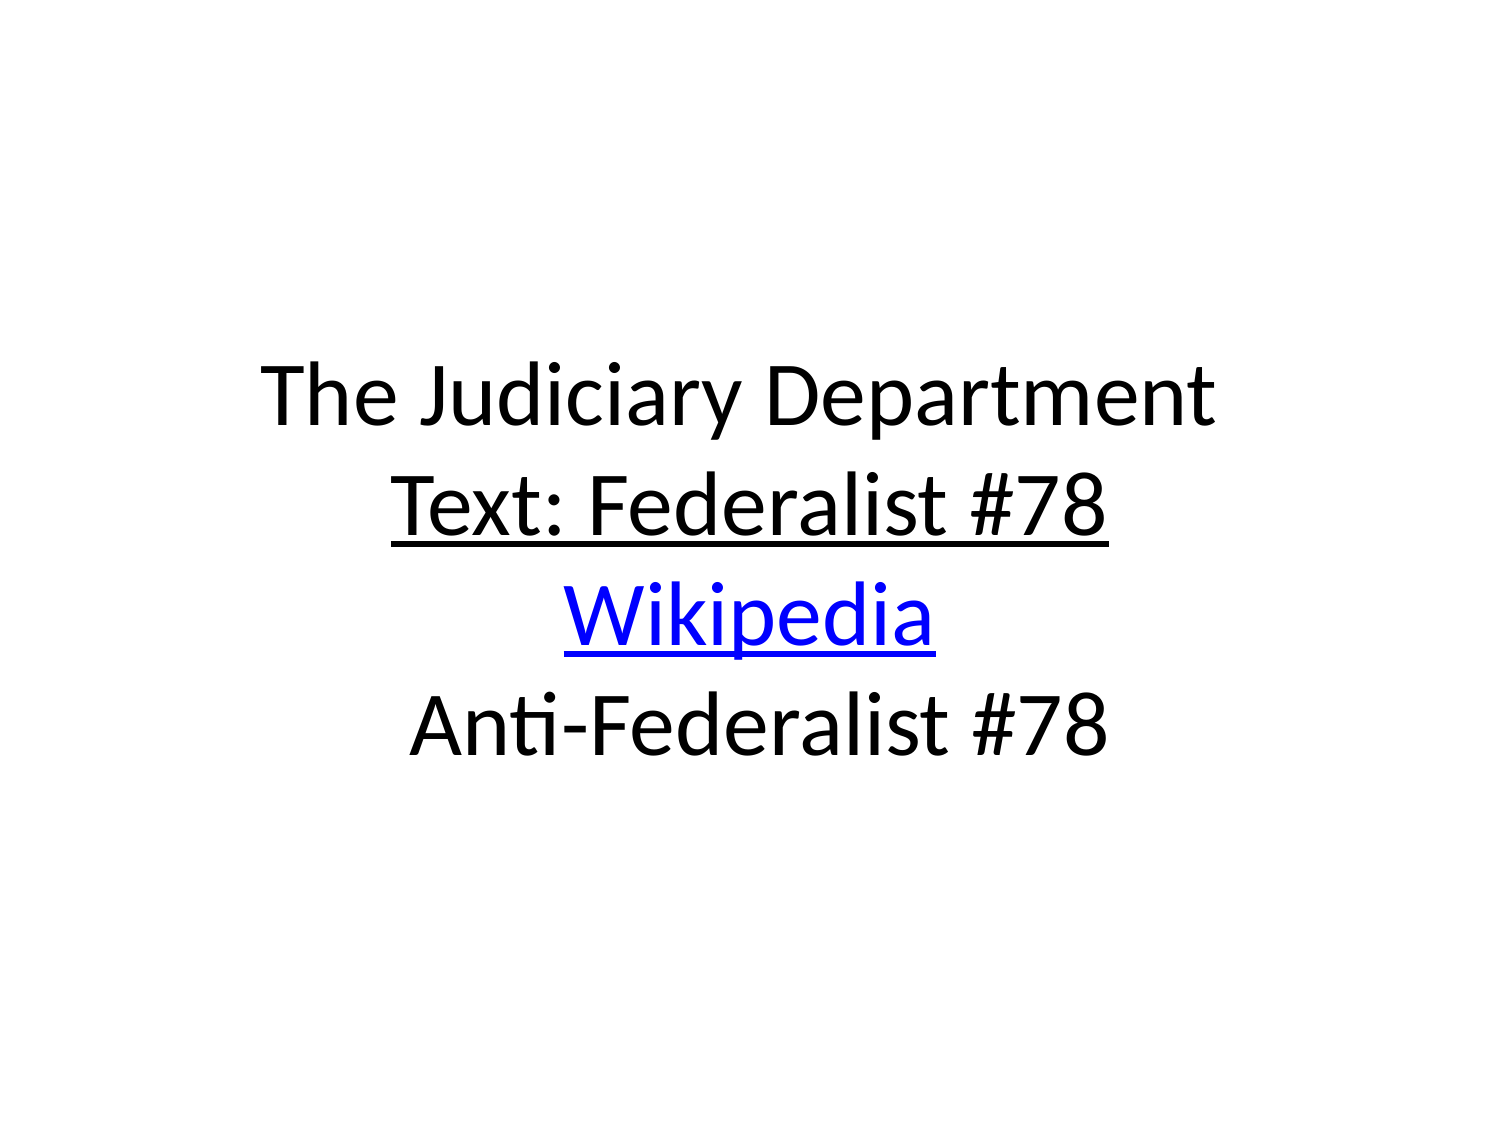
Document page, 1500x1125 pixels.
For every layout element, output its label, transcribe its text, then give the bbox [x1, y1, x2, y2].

title The Judiciary Department Text: Federalist #78 Wikipedia Anti-Federalist #78 [74, 44, 1426, 1063]
